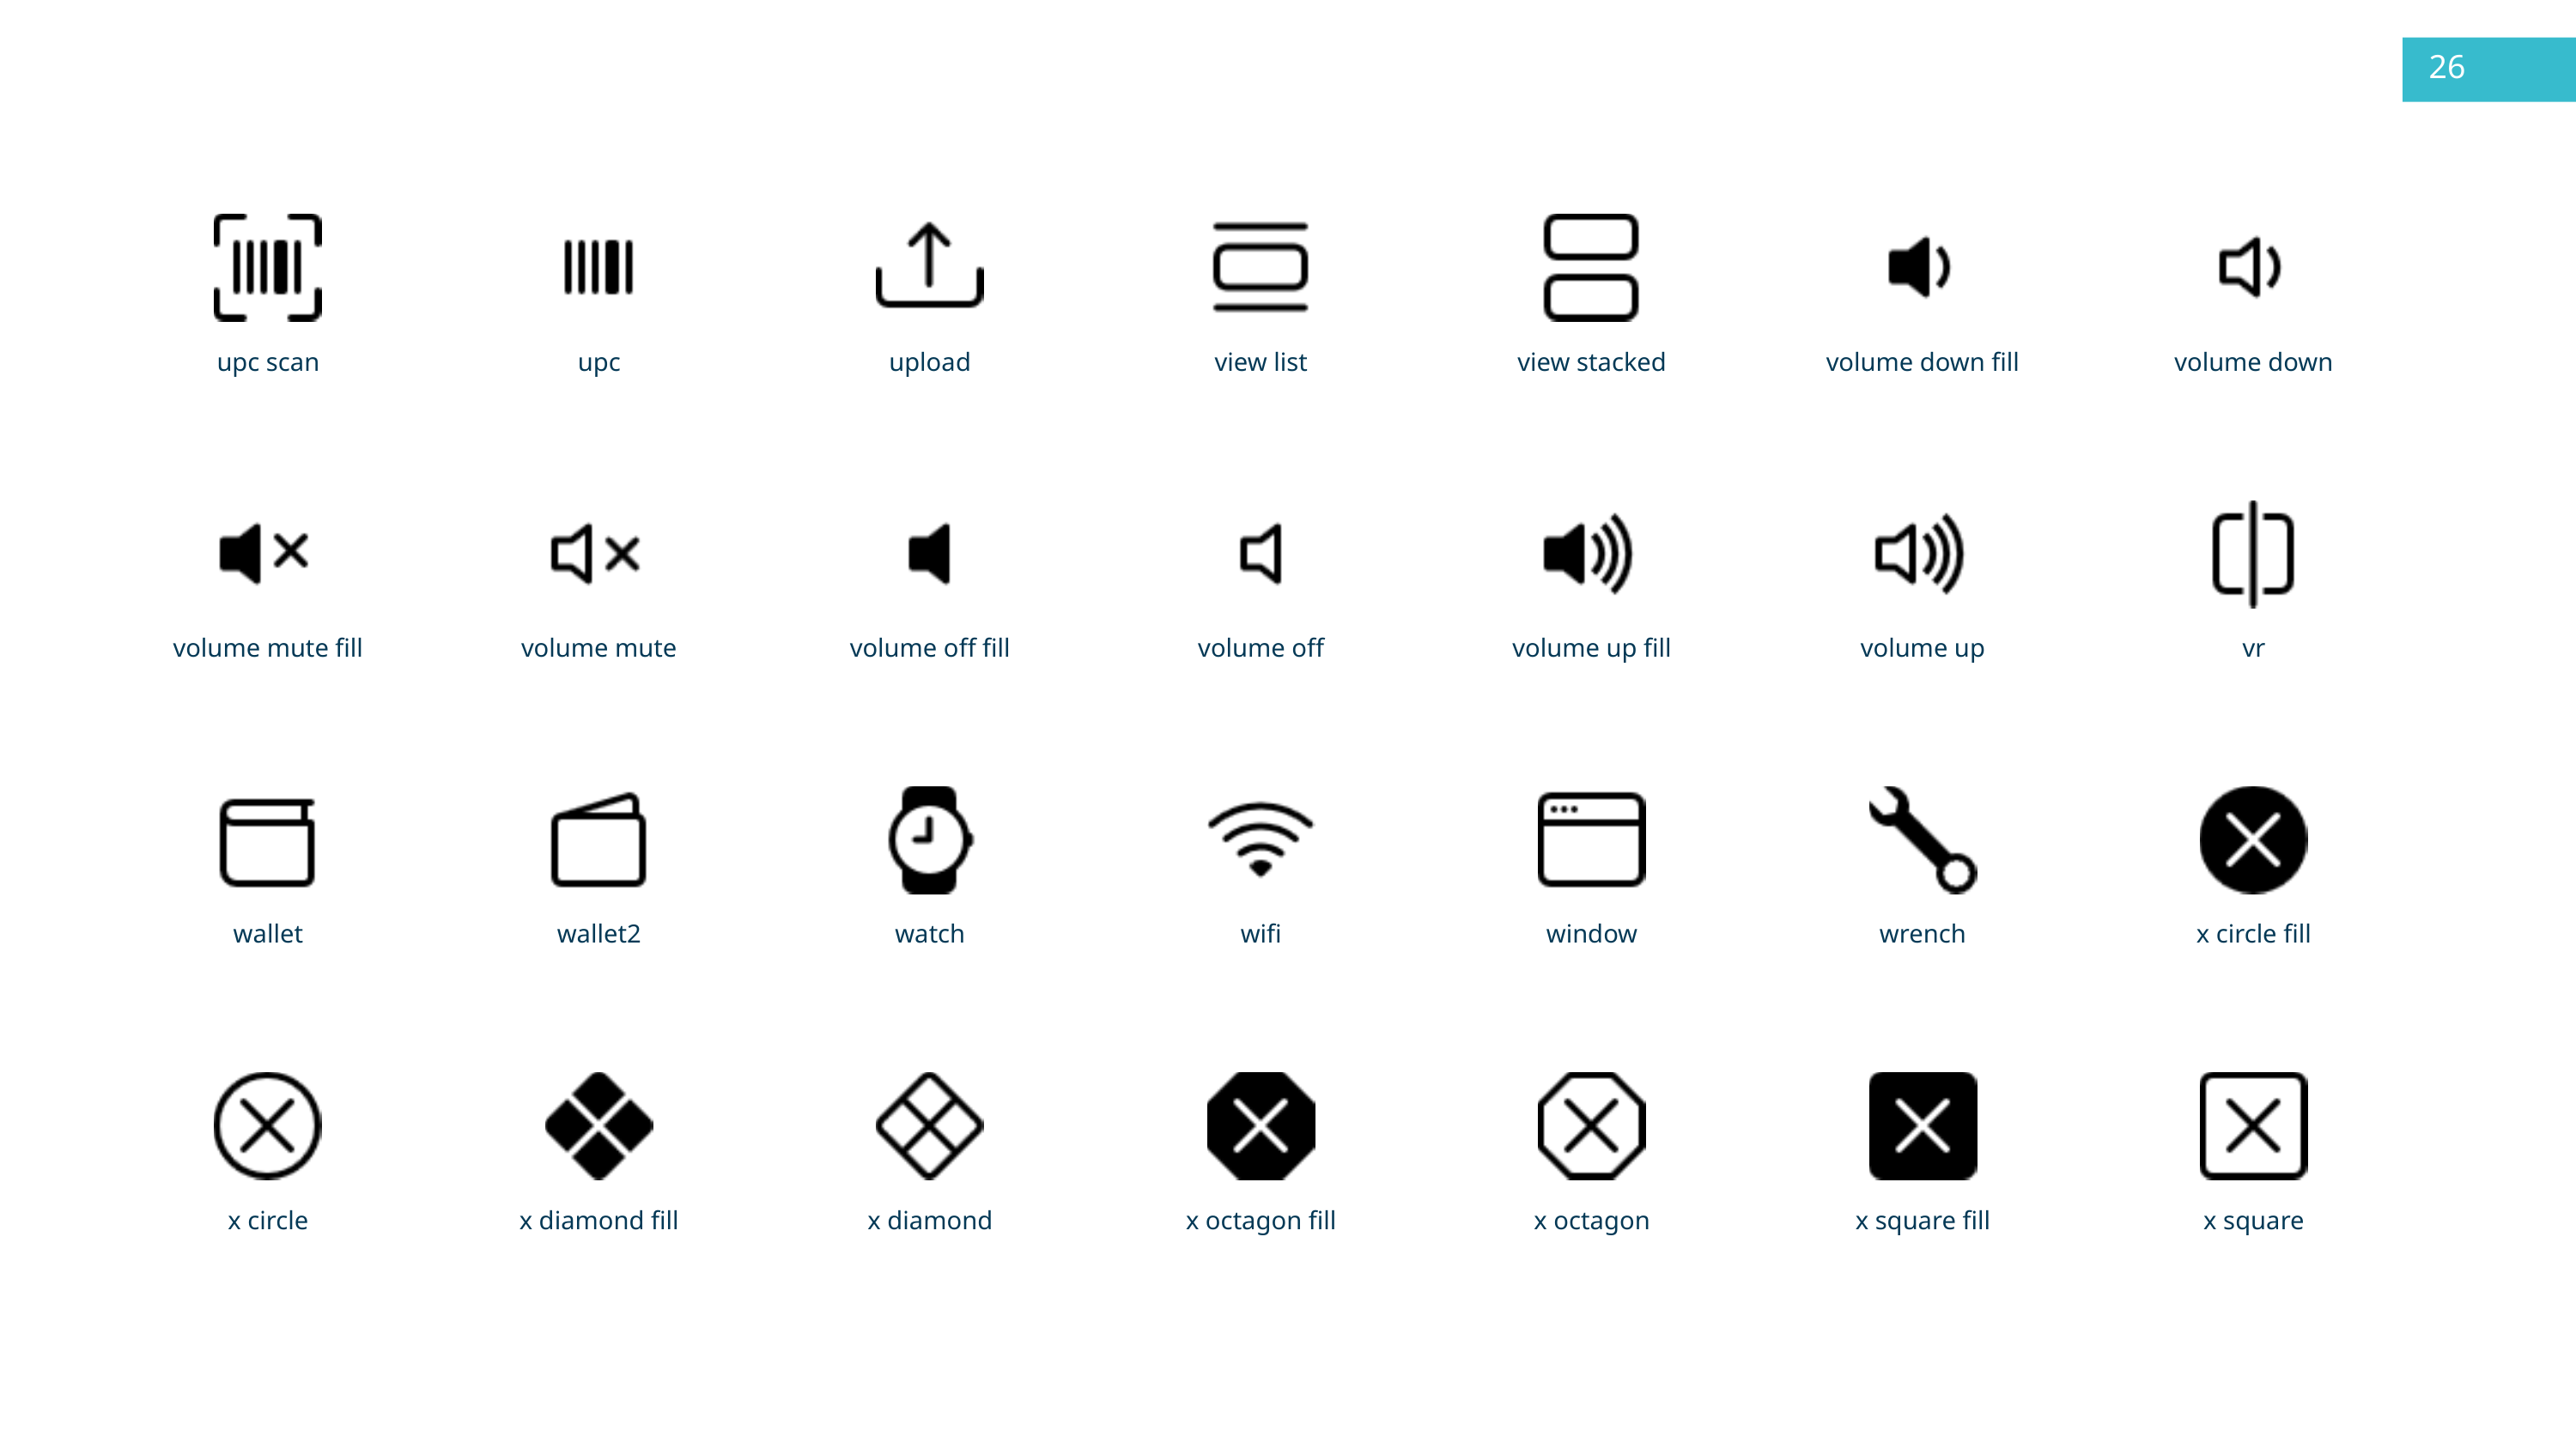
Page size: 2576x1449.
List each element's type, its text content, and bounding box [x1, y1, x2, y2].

text_box upc [420, 339, 750, 383]
text_box wifi [1082, 912, 1413, 955]
picture [1538, 500, 1646, 609]
picture [876, 500, 985, 609]
picture [1868, 214, 1978, 323]
picture [1868, 1072, 1978, 1181]
text_box x octagon [1413, 1197, 1744, 1241]
text_box x circle fill [2075, 912, 2433, 955]
picture [214, 500, 323, 609]
text_box upc scan [89, 339, 420, 383]
text_box window [1413, 912, 1744, 955]
picture [545, 1072, 653, 1181]
text_box wrench [1744, 912, 2075, 955]
picture [1207, 500, 1315, 609]
text_box watch [750, 912, 1082, 955]
picture [545, 214, 653, 323]
text_box volume down [2075, 339, 2433, 383]
picture [1207, 214, 1315, 323]
text_box volume off fill [750, 626, 1082, 669]
picture [545, 500, 653, 609]
text_box volume up [1744, 626, 2075, 669]
text_box vr [2075, 626, 2433, 669]
picture [1868, 500, 1978, 609]
picture [214, 214, 323, 323]
picture [1207, 786, 1315, 894]
text_box x square [2075, 1197, 2433, 1241]
picture [1868, 786, 1978, 894]
text_box view stacked [1413, 339, 1744, 383]
picture [2200, 786, 2308, 894]
text_box volume mute fill [89, 626, 420, 669]
picture [214, 1072, 323, 1181]
text_box wallet [89, 912, 420, 955]
text_box x diamond fill [420, 1197, 750, 1241]
text_box volume mute [420, 626, 750, 669]
text_box volume off [1082, 626, 1413, 669]
text_box x octagon fill [1082, 1197, 1413, 1241]
text_box x diamond [750, 1197, 1082, 1241]
text_box x square fill [1744, 1197, 2075, 1241]
text_box volume up fill [1413, 626, 1744, 669]
picture [1538, 1072, 1646, 1181]
picture [214, 786, 323, 894]
text_box view list [1082, 339, 1413, 383]
picture [545, 786, 653, 894]
text_box volume down fill [1744, 339, 2075, 383]
picture [1538, 214, 1646, 323]
picture [1207, 1072, 1315, 1181]
picture [876, 214, 985, 323]
slide_number 26 [2415, 35, 2502, 100]
picture [876, 1072, 985, 1181]
picture [2200, 214, 2308, 323]
picture [2200, 1072, 2308, 1181]
text_box upload [750, 339, 1082, 383]
text_box x circle [89, 1197, 420, 1241]
picture [1538, 786, 1646, 894]
picture [876, 786, 985, 894]
picture [2200, 500, 2308, 609]
text_box wallet2 [420, 912, 750, 955]
